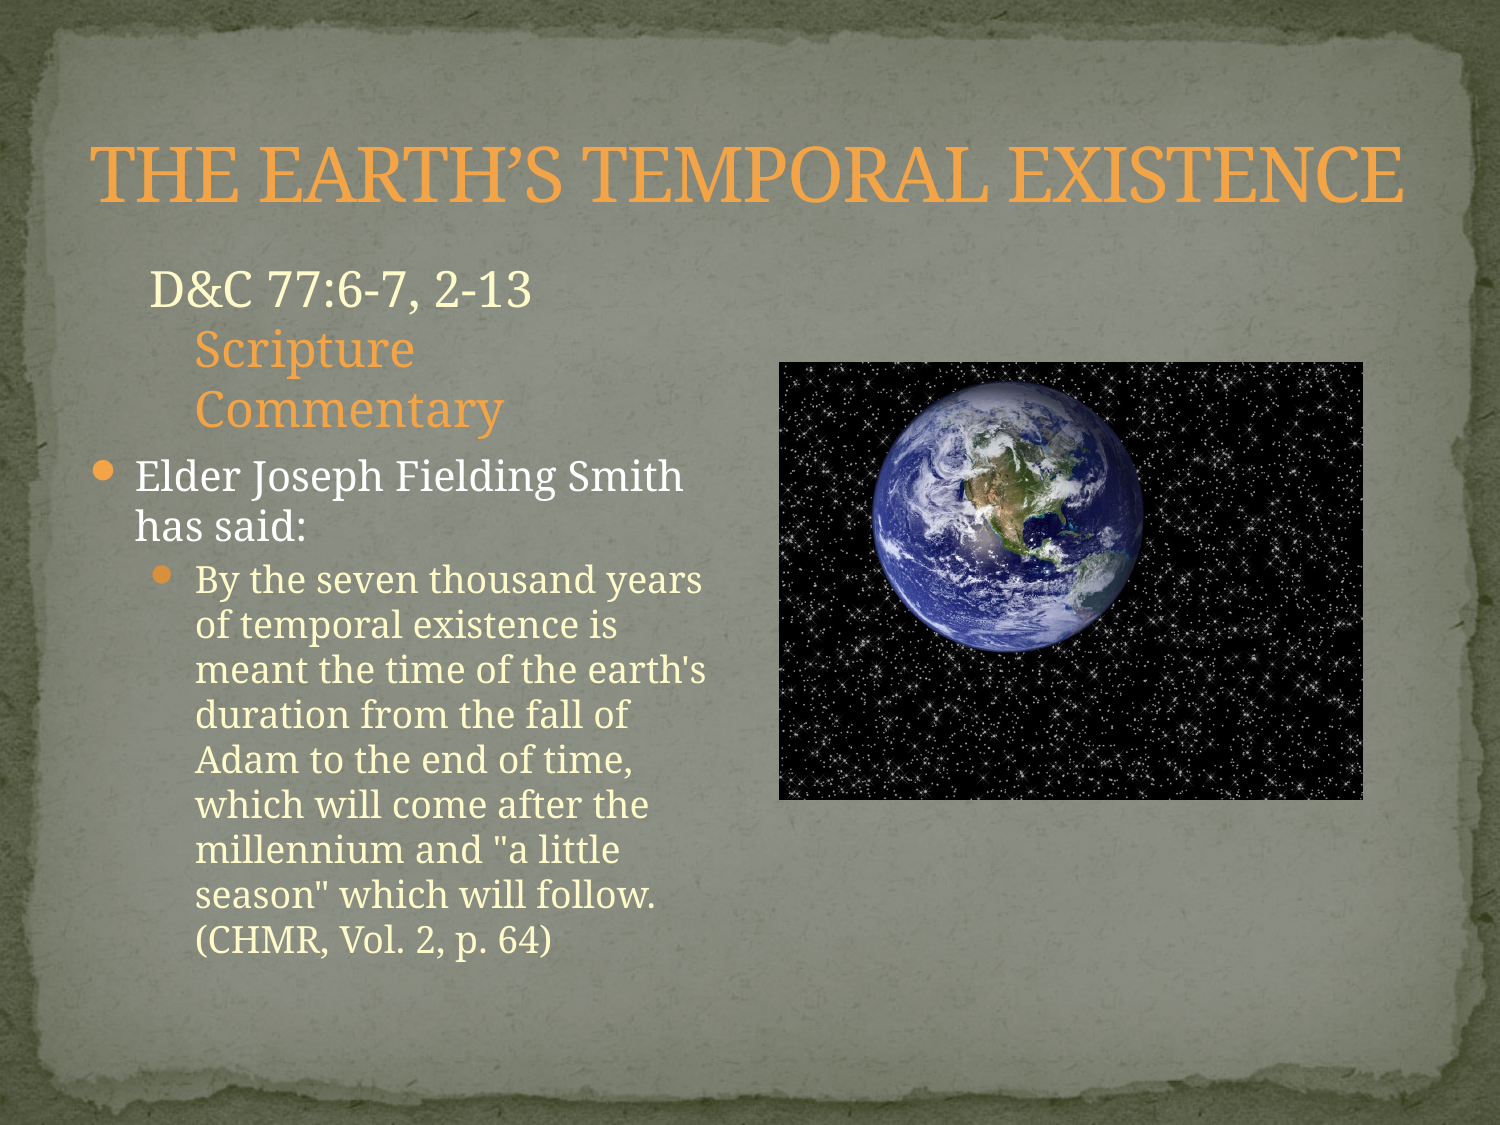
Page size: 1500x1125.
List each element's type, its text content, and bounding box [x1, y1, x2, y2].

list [781, 364, 1362, 799]
list D&C 77:6‑7, 2‑13 Scripture Commentary Elder Joseph Fielding Smith has said: By the seven thousand years of temporal existence is meant the time of the earth's duration from the fall of Adam to the end of time, which will come after the millennium and "a little season" which will follow. (CHMR, Vol. 2, p. 64) [75, 249, 741, 1000]
title THE EARTH’S TEMPORAL EXISTENCE [74, 24, 1425, 225]
